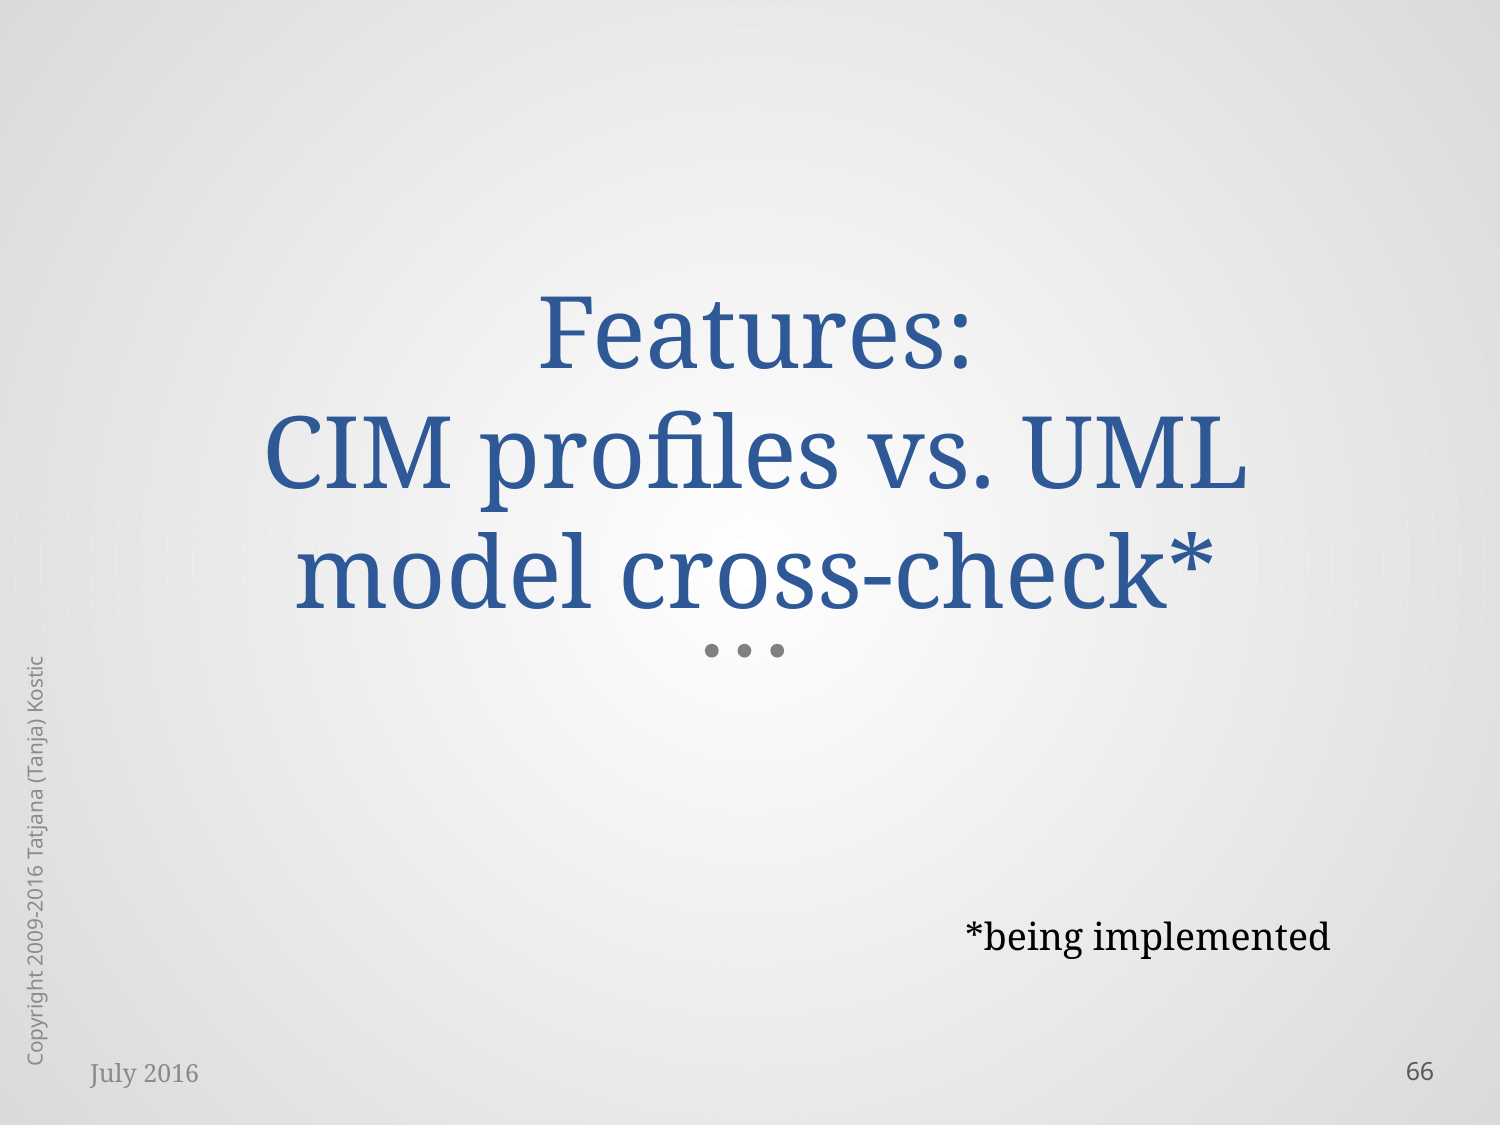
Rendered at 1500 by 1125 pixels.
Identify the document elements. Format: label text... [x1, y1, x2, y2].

title Features: CIM profiles vs. UML model cross-check* [118, 224, 1394, 636]
slide_number 66 [1401, 1042, 1494, 1103]
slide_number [75, 1042, 313, 1103]
footer Copyright 2009-2016 Tatjana (Tanja) Kostic [18, 621, 54, 1101]
text_box *being implemented [950, 905, 1347, 965]
